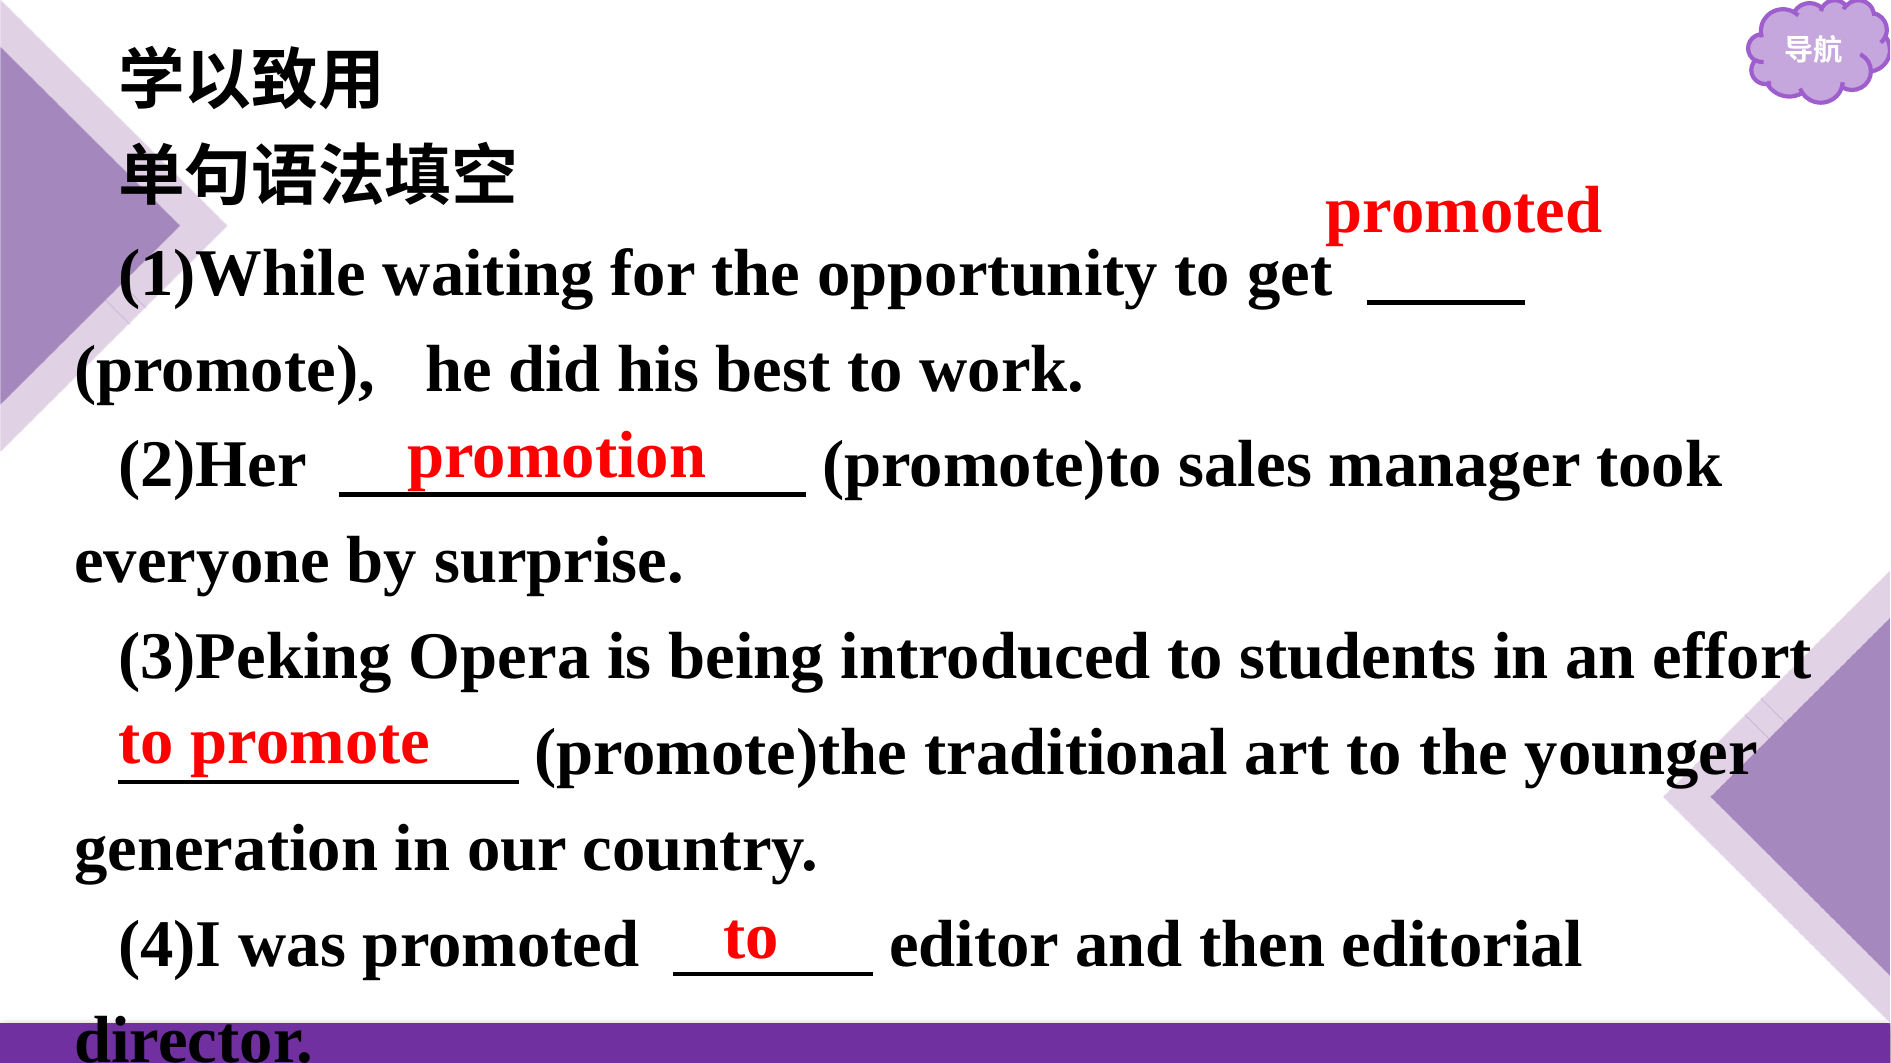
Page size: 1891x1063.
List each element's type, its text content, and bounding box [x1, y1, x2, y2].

text_box to [709, 883, 795, 979]
picture [1833, 570, 1890, 1024]
text_box promotion [392, 403, 722, 498]
text_box to promote [103, 689, 446, 785]
picture [1, 0, 230, 451]
text_box promoted [1310, 158, 1618, 253]
text_box 学以致用 单句语法填空 (1)While waiting for the opportunity to get (promote), he did his best to work. (2)Her (promote)to sales manager took everyone by surprise. (3)Peking Opera is being introduced to students in an effort (promote)the traditional art to the younger generation in our country. (4)I was promoted editor and then editorial director. [59, 13, 1833, 1063]
